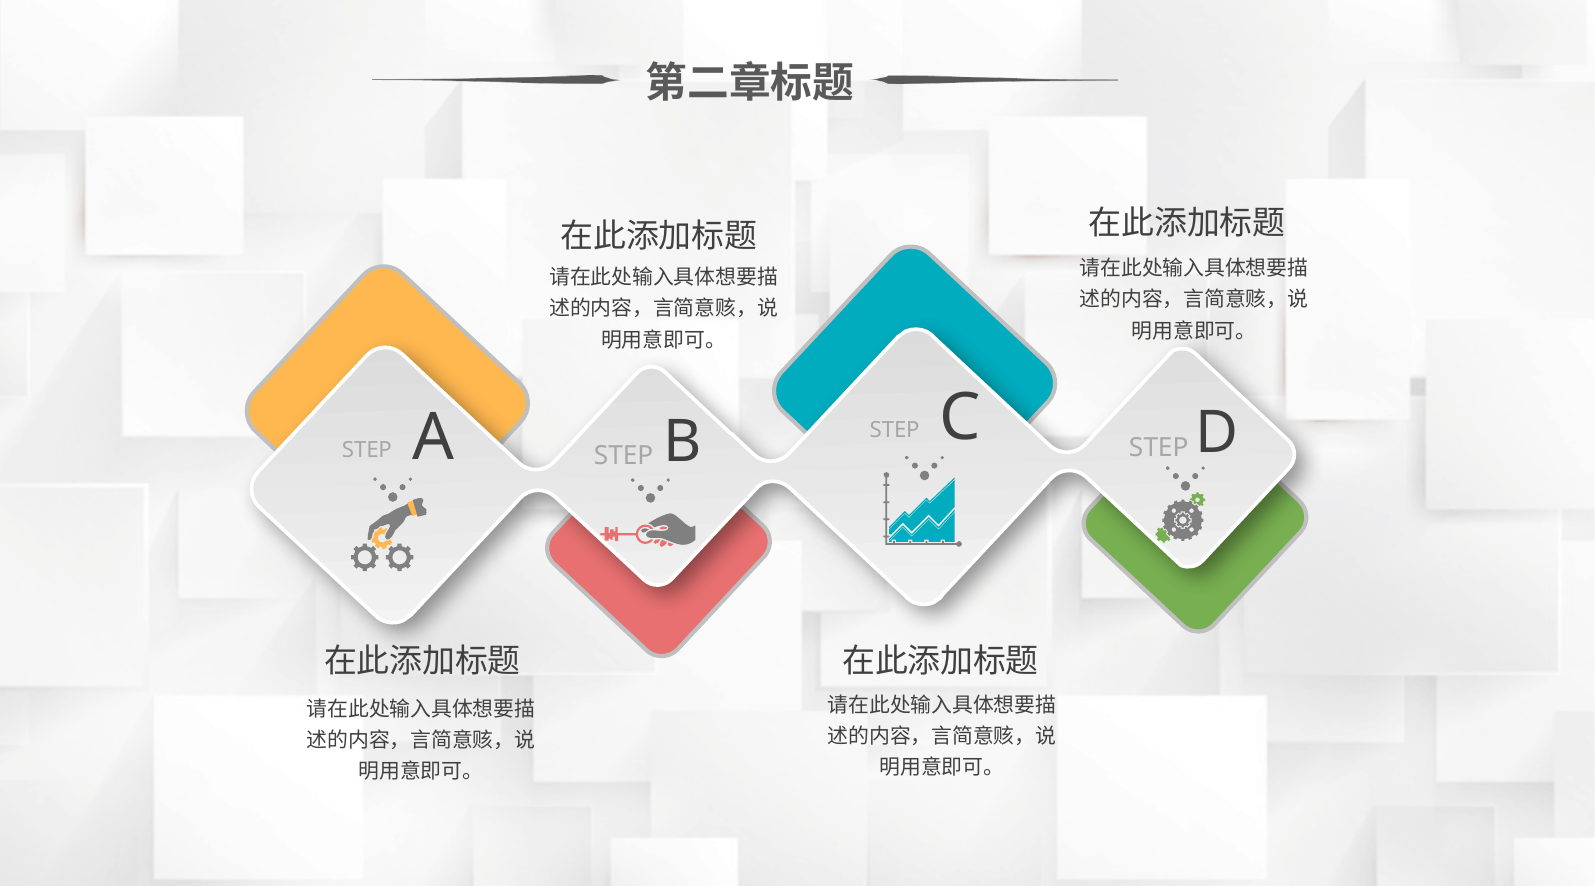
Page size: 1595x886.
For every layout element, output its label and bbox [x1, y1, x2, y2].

text_box [1046, 194, 1328, 352]
picture [0, 0, 1595, 886]
text_box [524, 206, 803, 361]
text_box [250, 333, 1295, 610]
text_box [806, 631, 1078, 789]
text_box [288, 631, 556, 793]
